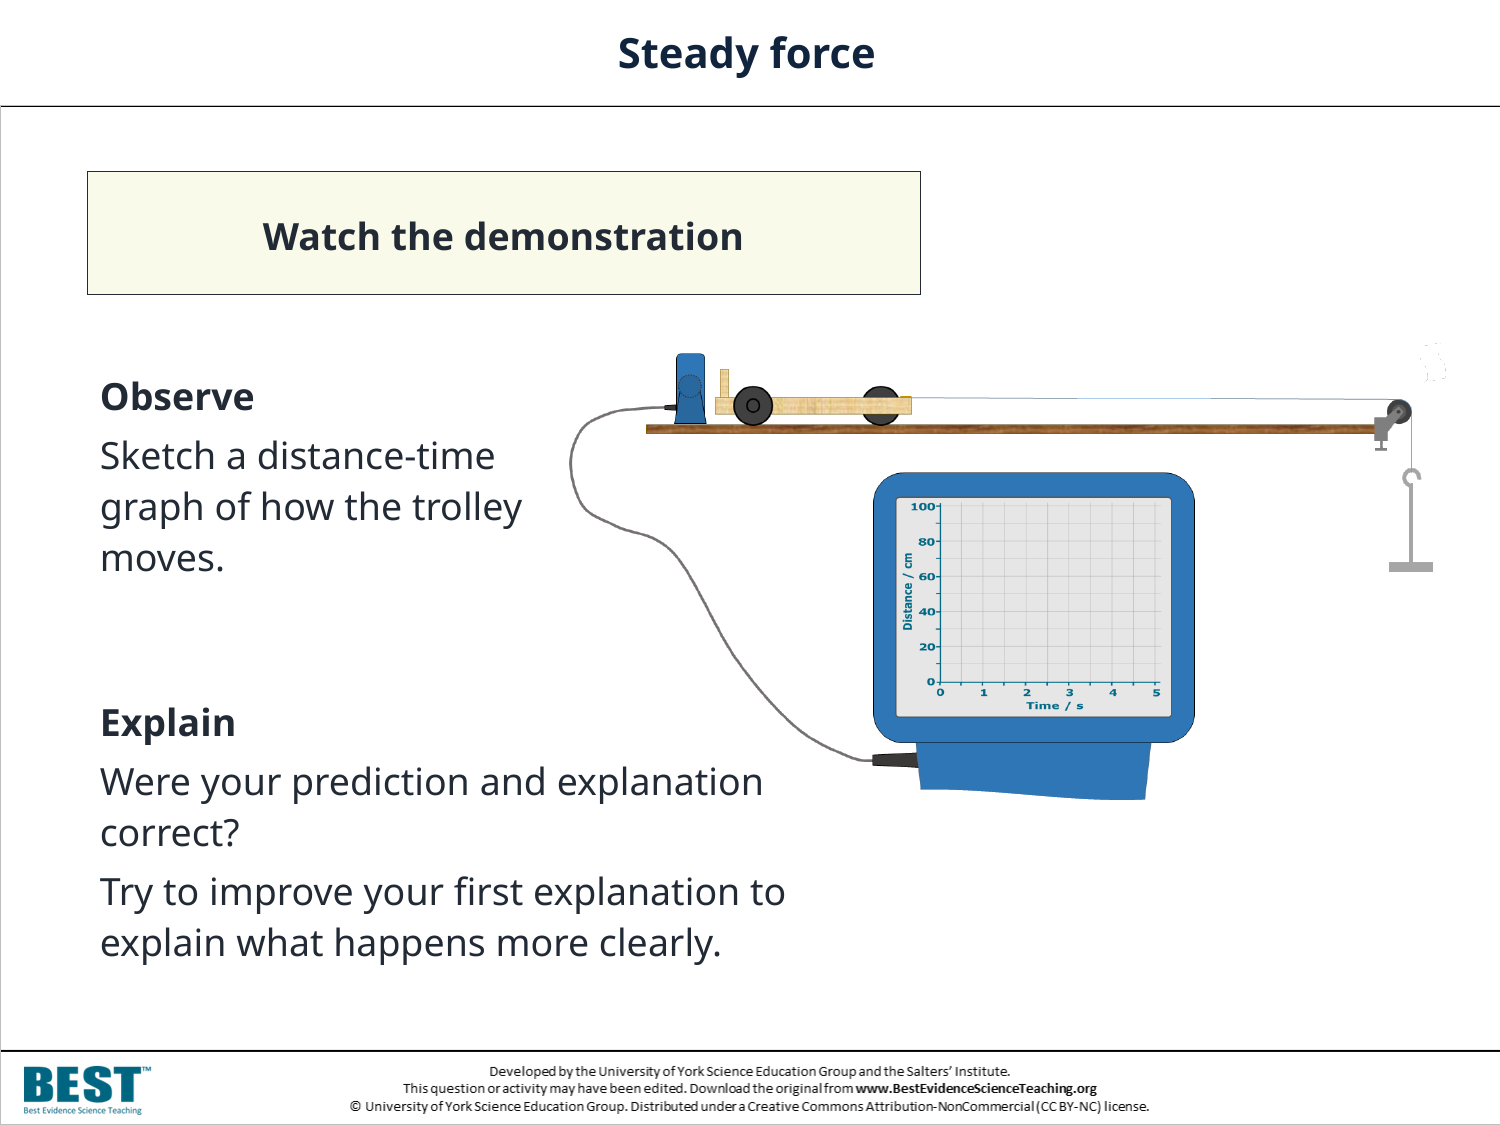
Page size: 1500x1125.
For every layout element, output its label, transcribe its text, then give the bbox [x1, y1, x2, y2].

text_box Steady force [23, 4, 1471, 99]
picture [0, 105, 1500, 1125]
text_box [569, 342, 1446, 879]
